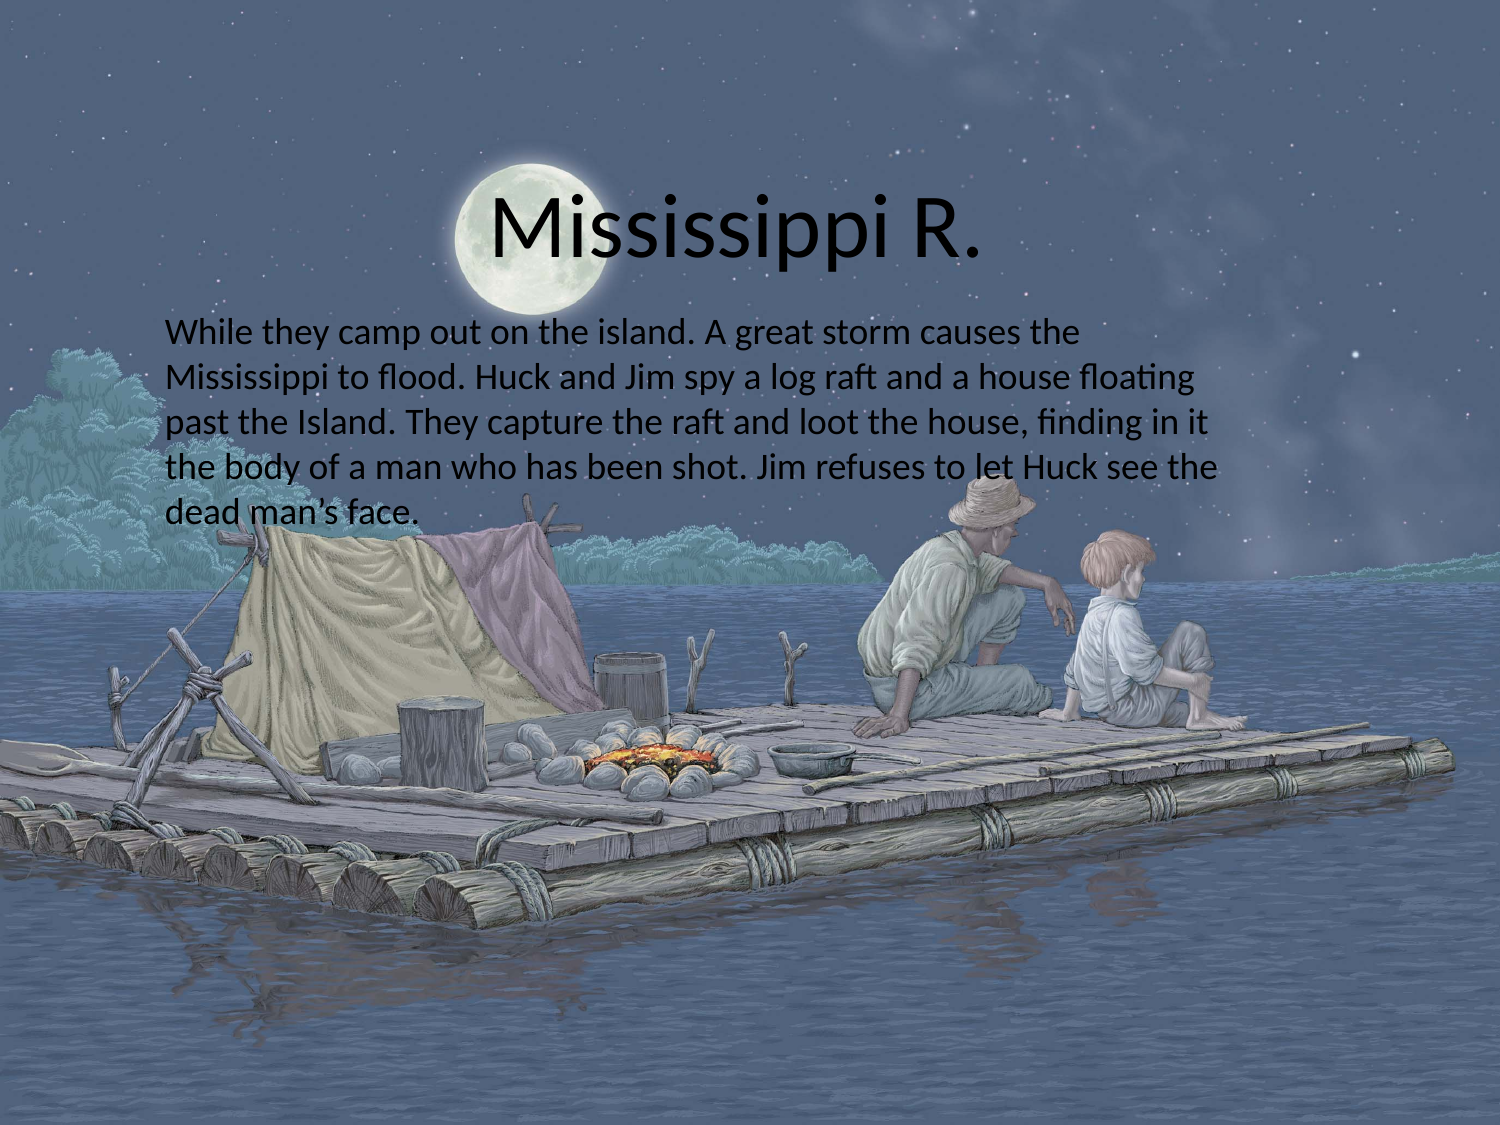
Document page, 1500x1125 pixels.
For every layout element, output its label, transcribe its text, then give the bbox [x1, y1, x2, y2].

title Mississippi R. [99, 99, 1375, 342]
picture [0, 0, 1500, 1125]
text_box While they camp out on the island. A great storm causes the Mississippi to flood. Huck and Jim spy a log raft and a house floating past the Island. They capture the raft and loot the house, finding in it the body of a man who has been shot. Jim refuses to let Huck see the dead man’s face. [149, 299, 1263, 540]
